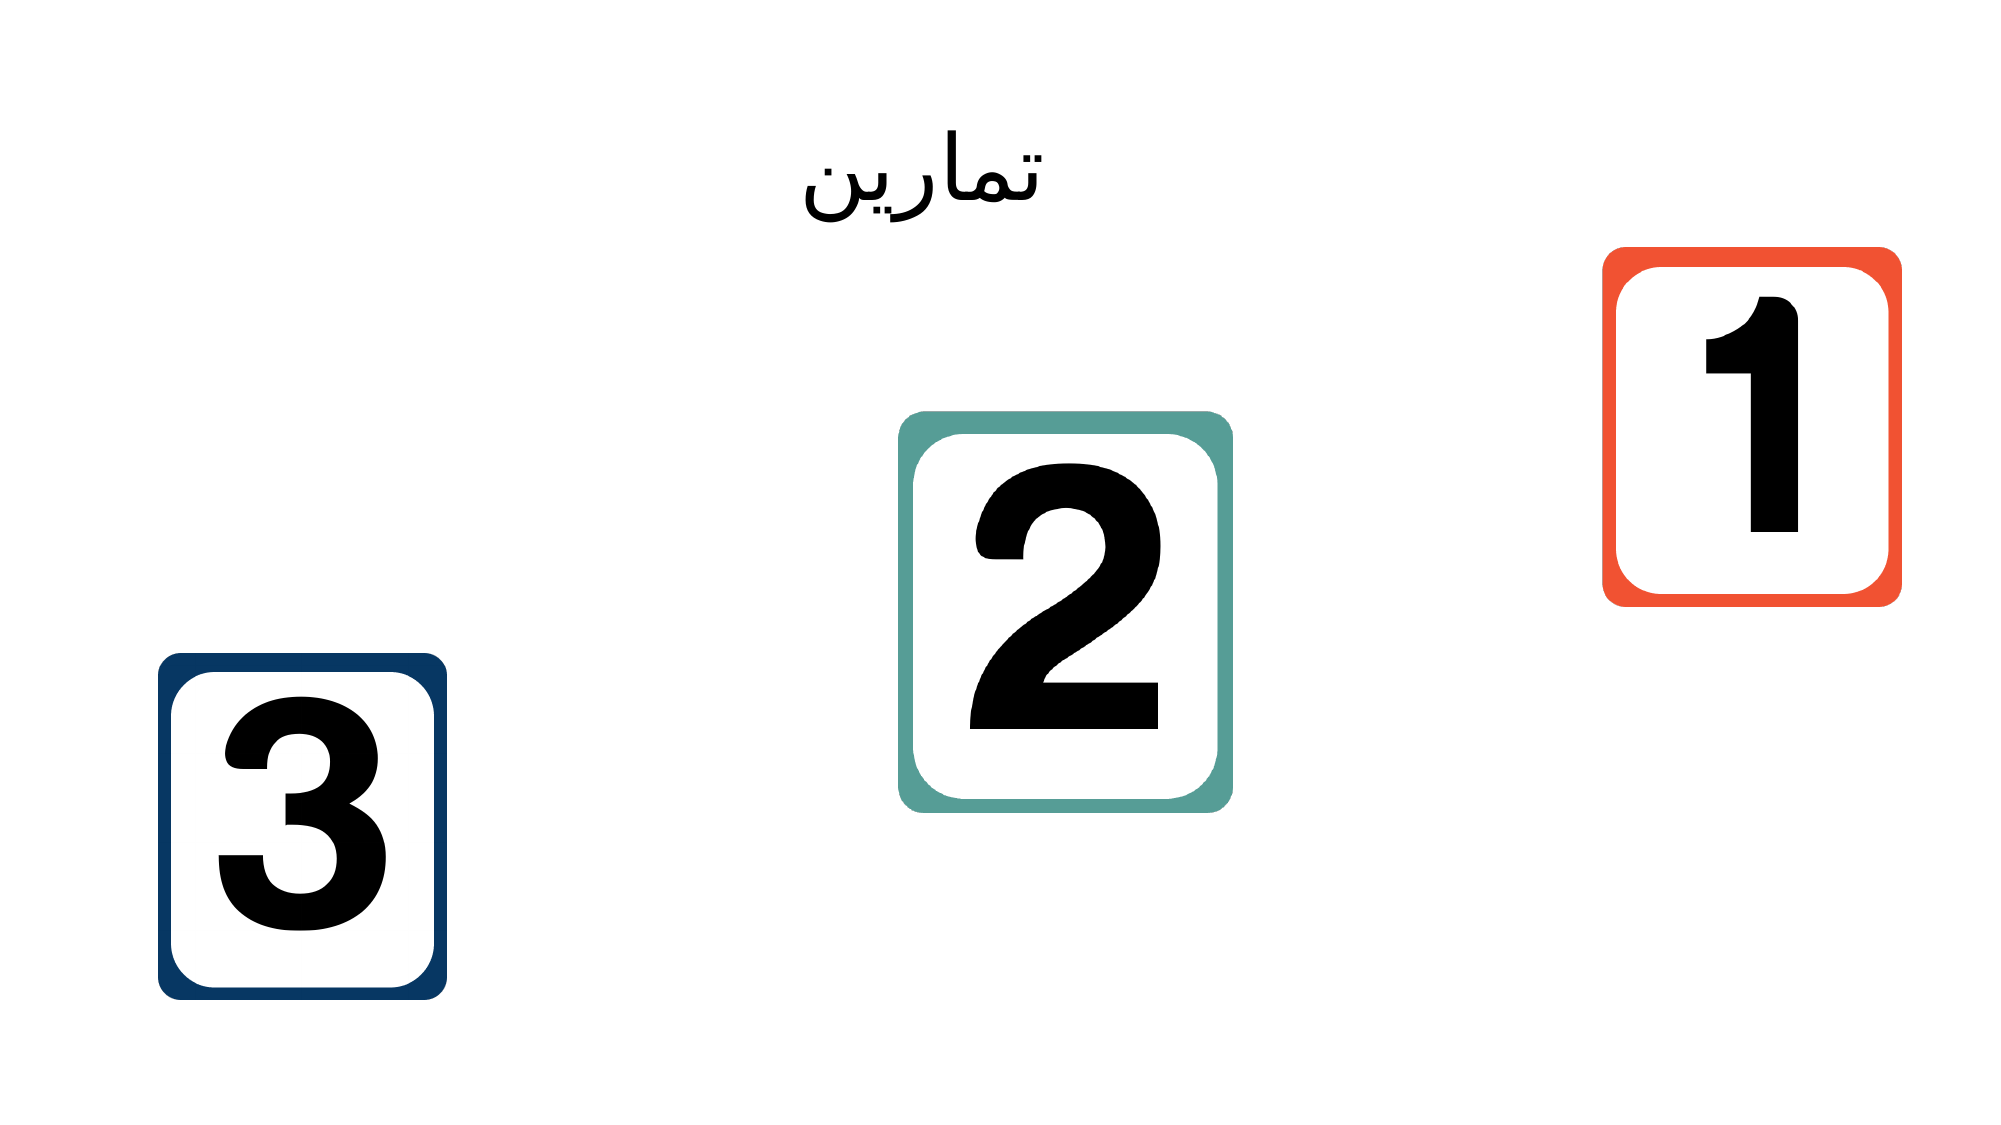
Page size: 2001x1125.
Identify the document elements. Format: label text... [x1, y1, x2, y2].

picture [696, 222, 1434, 1125]
picture [0, 489, 622, 1125]
picture [1461, 77, 2000, 902]
title تمارين [63, 118, 1752, 223]
